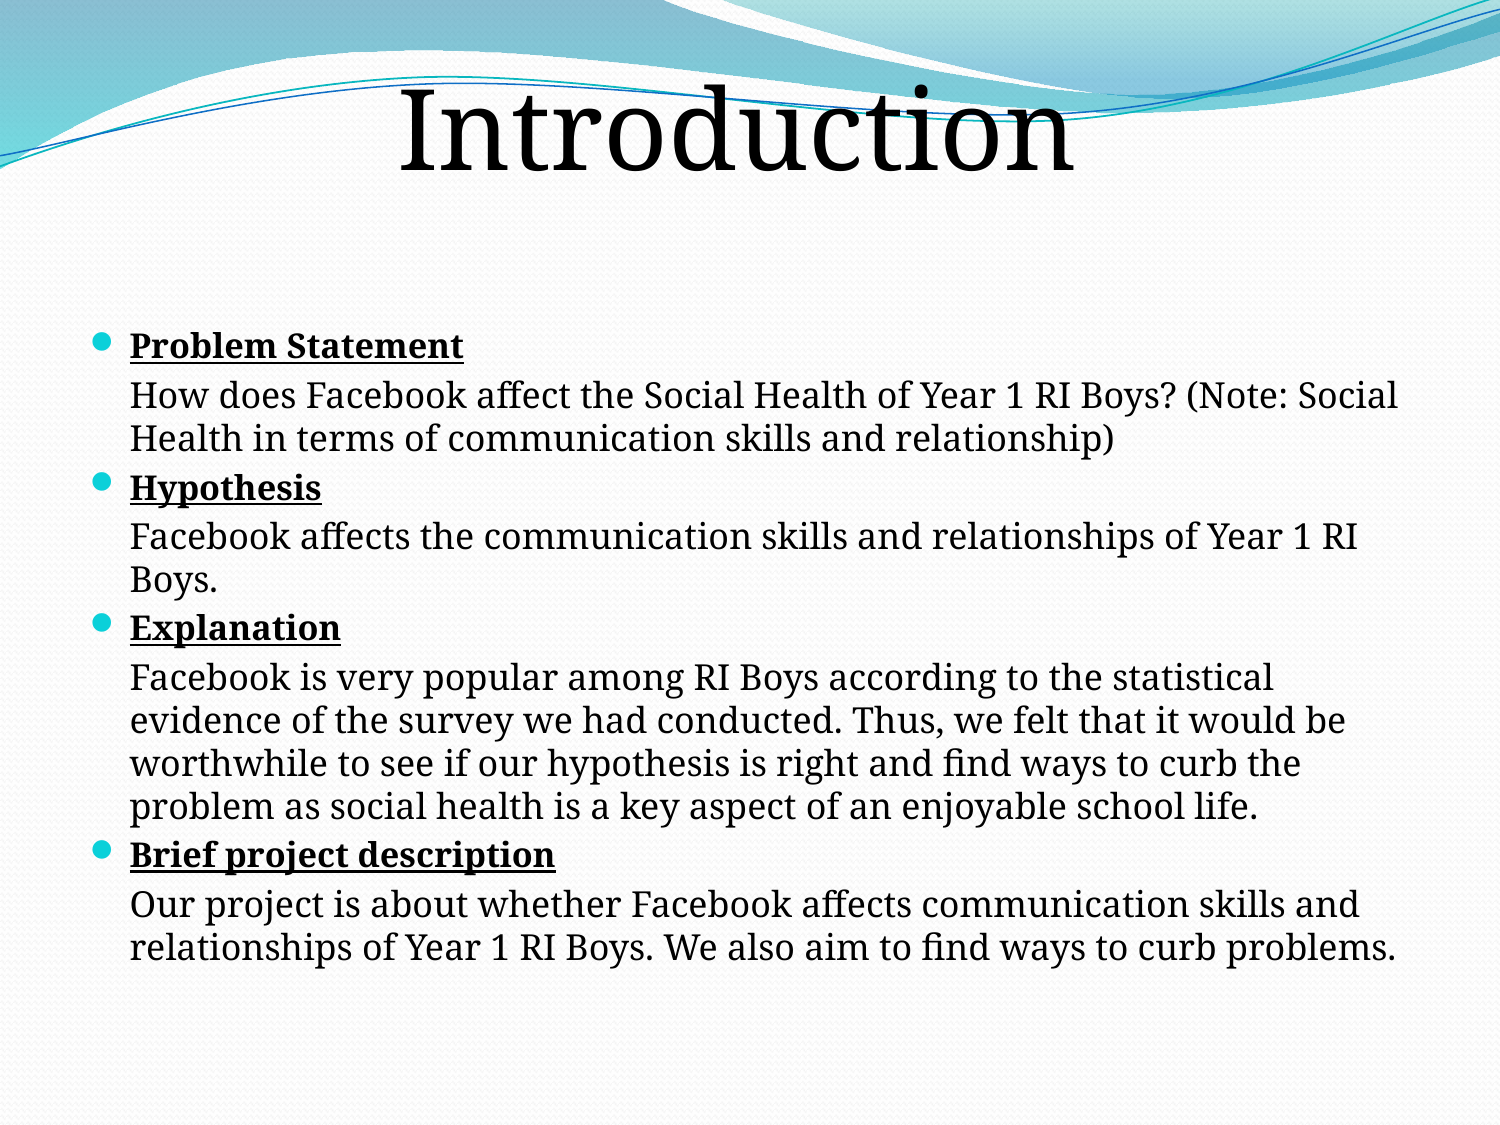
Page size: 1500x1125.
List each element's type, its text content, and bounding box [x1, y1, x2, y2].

text_box Introduction [275, 49, 1200, 200]
list Problem Statement How does Facebook affect the Social Health of Year 1 RI Boys? (Note: Social Health in terms of communication skills and relationship) Hypothesis Facebook affects the communication skills and relationships of Year 1 RI Boys. Explanation Facebook is very popular among RI Boys according to the statistical evidence of the survey we had conducted. Thus, we felt that it would be worthwhile to see if our hypothesis is right and find ways to curb the problem as social health is a key aspect of an enjoyable school life. Brief project description Our project is about whether Facebook affects communication skills and relationships of Year 1 RI Boys. We also aim to find ways to curb problems. [75, 317, 1425, 1038]
